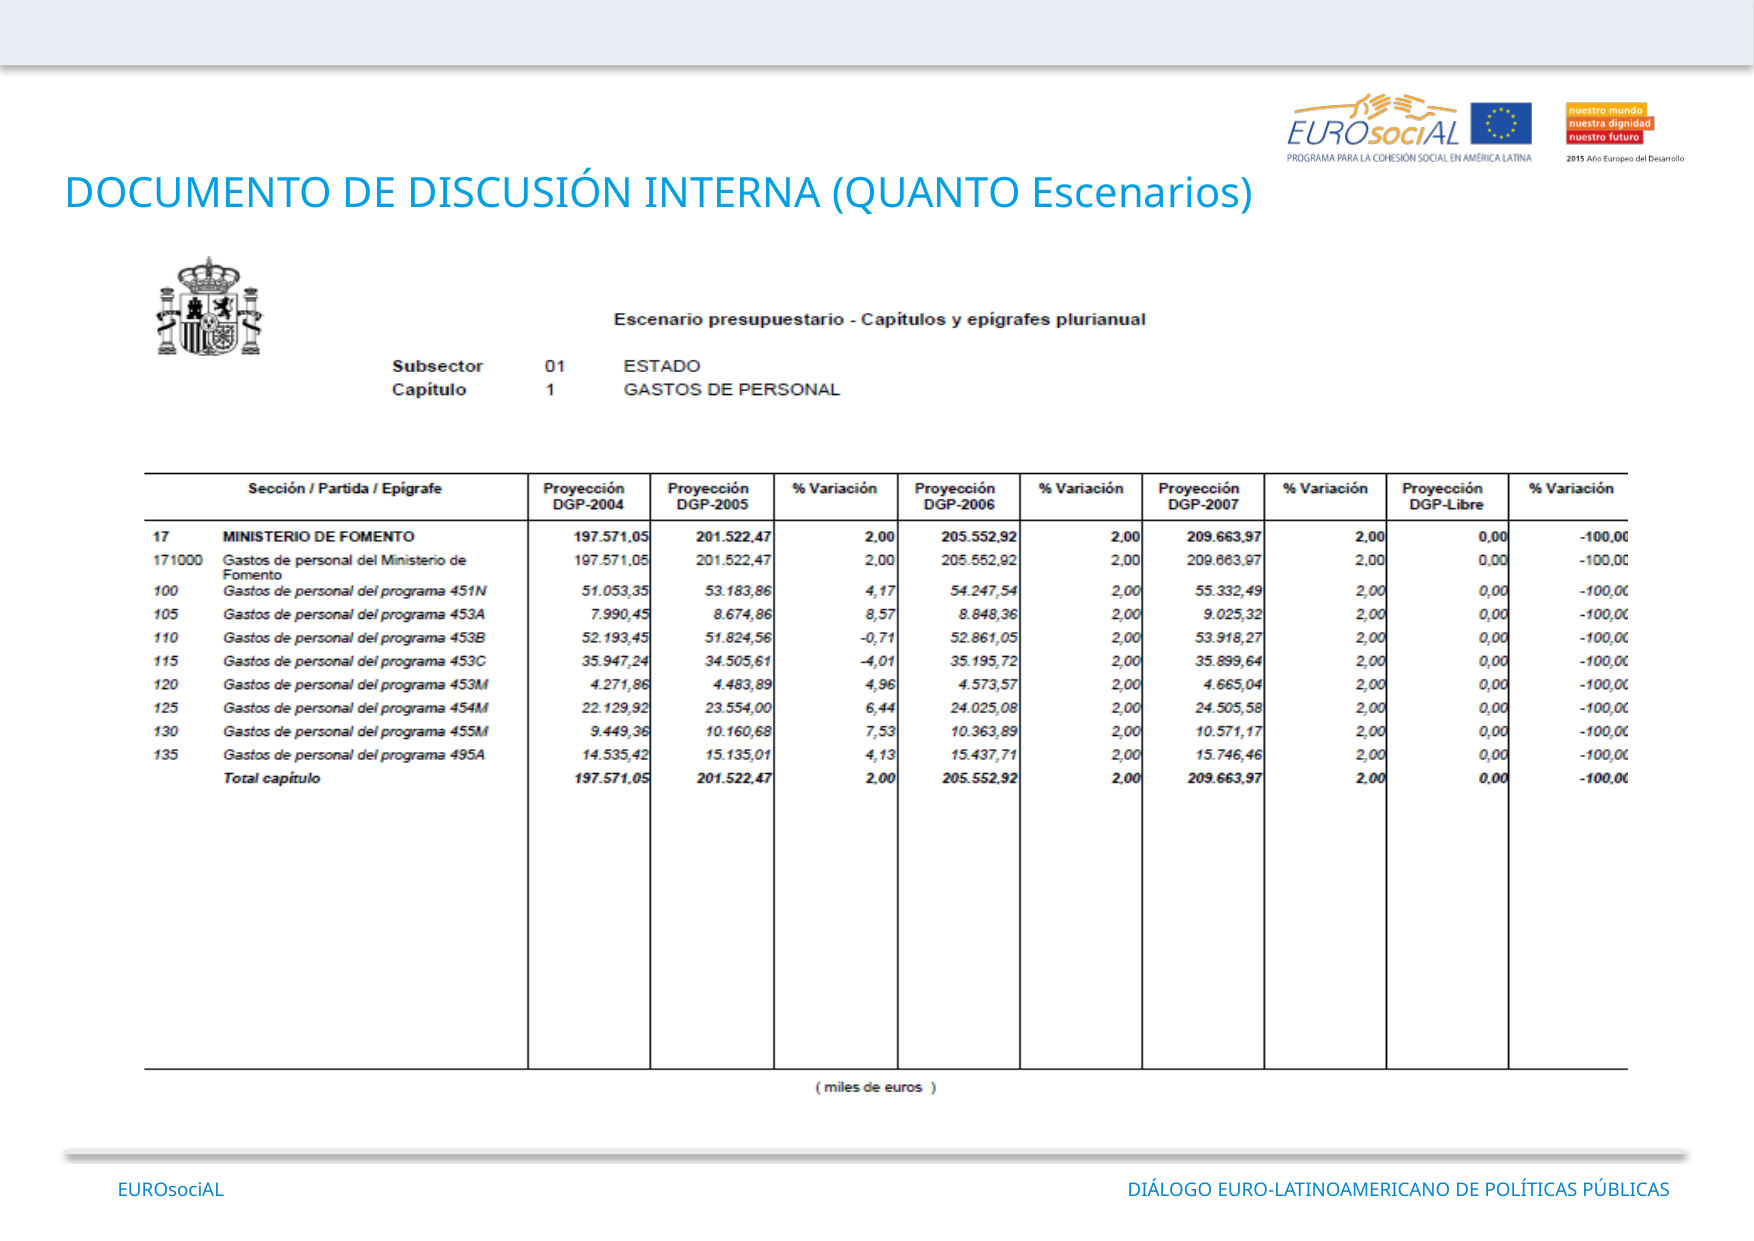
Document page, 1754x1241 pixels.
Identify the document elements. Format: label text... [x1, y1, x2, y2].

picture [144, 241, 1629, 1131]
picture [1278, 88, 1692, 173]
text_box DOCUMENTO DE DISCUSIÓN INTERNA (QUANTO Escenarios) [49, 158, 1628, 233]
